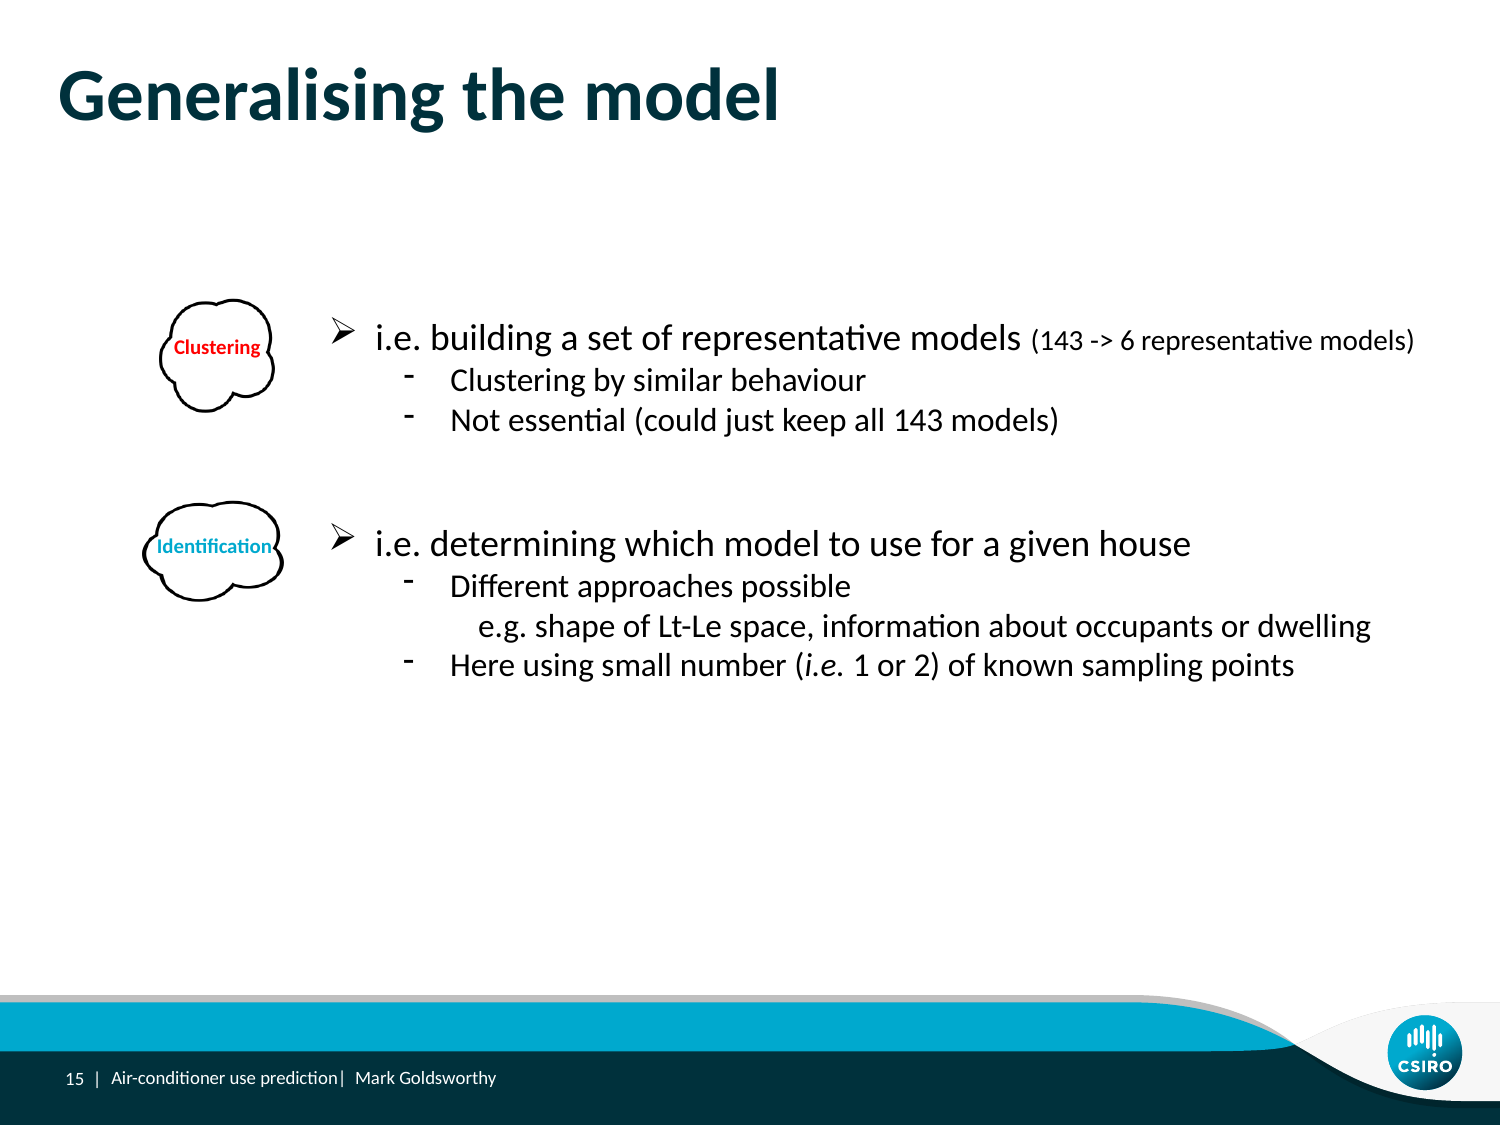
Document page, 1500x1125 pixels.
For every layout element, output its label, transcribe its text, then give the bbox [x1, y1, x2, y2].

picture [123, 486, 303, 616]
text_box i.e. building a set of representative models (143 -> 6 representative models) Clustering by similar behaviour Not essential (could just keep all 143 models) [313, 306, 1431, 446]
slide_number 15 | [54, 1067, 102, 1088]
footer Air-conditioner use prediction| Mark Goldsworthy [111, 1067, 1110, 1088]
picture [143, 282, 290, 429]
title Generalising the model [58, 45, 1447, 185]
text_box i.e. determining which model to use for a given house Different approaches possible e.g. shape of Lt-Le space, information about occupants or dwelling Here using small number (i.e. 1 or 2) of known sampling points [313, 511, 1388, 826]
list [58, 208, 1447, 959]
